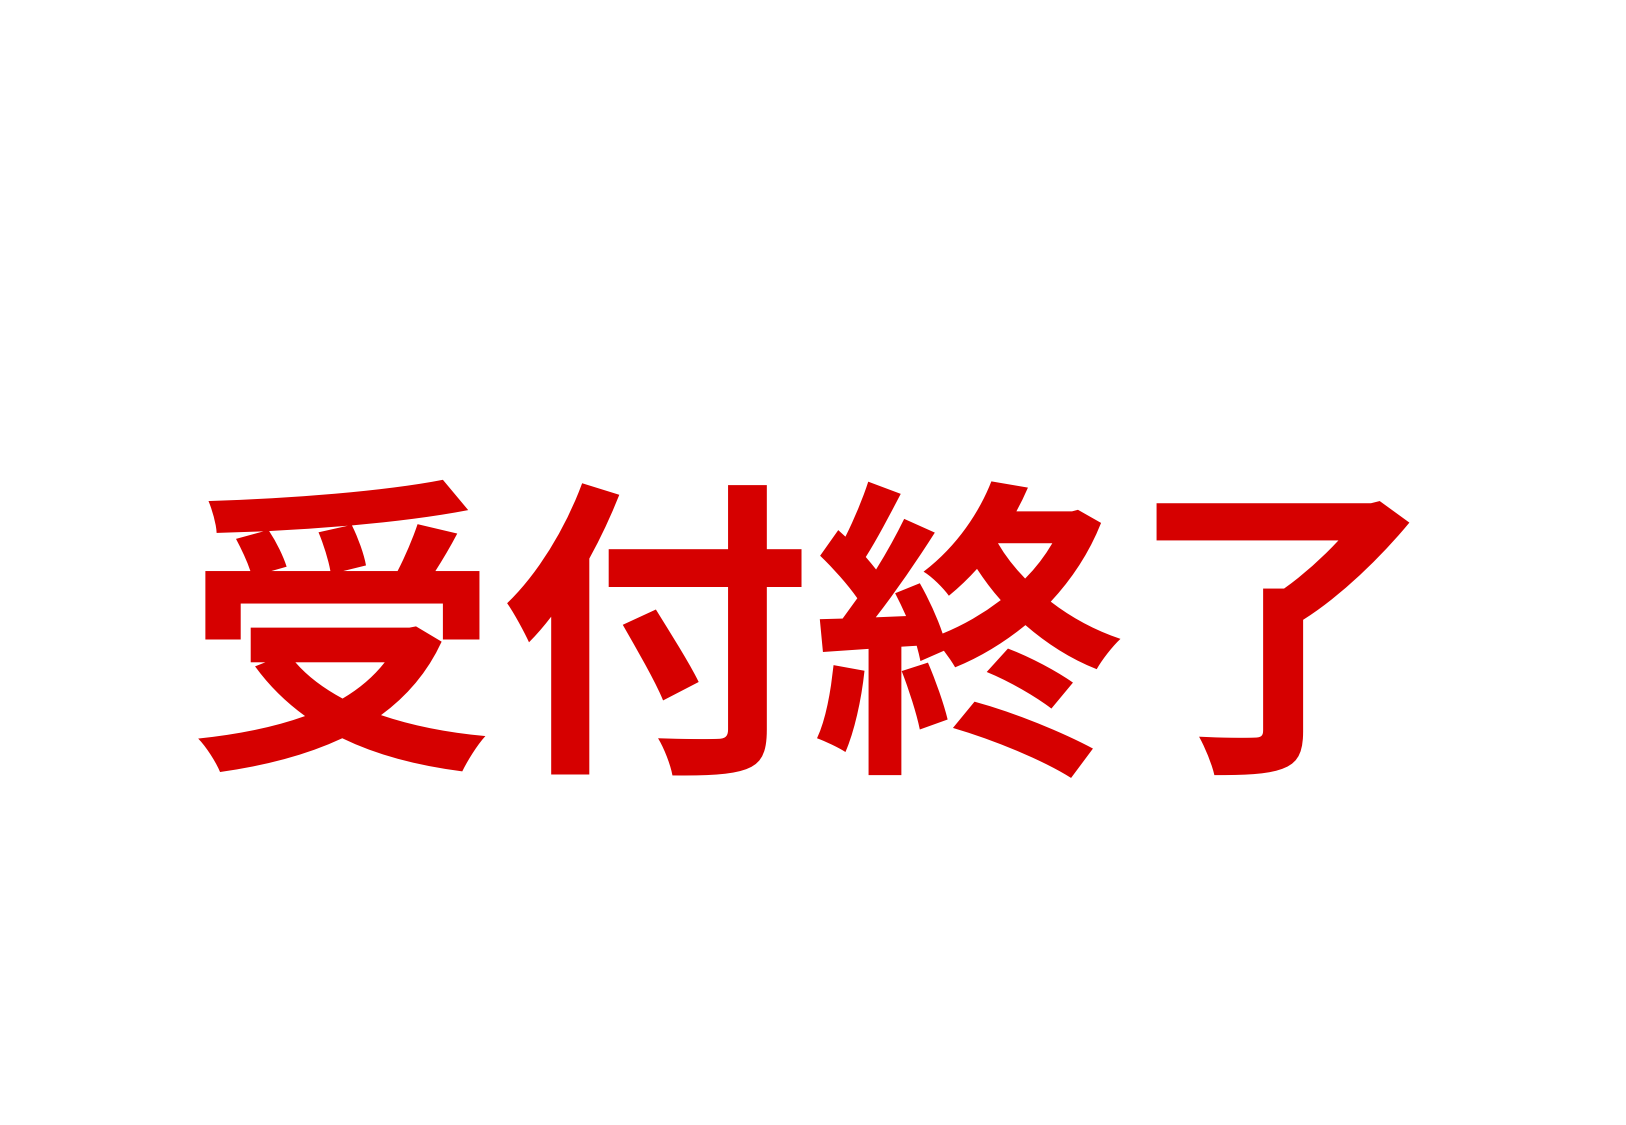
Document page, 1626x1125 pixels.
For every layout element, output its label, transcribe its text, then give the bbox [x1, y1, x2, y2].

text_box 受付終了 [0, 428, 1625, 818]
